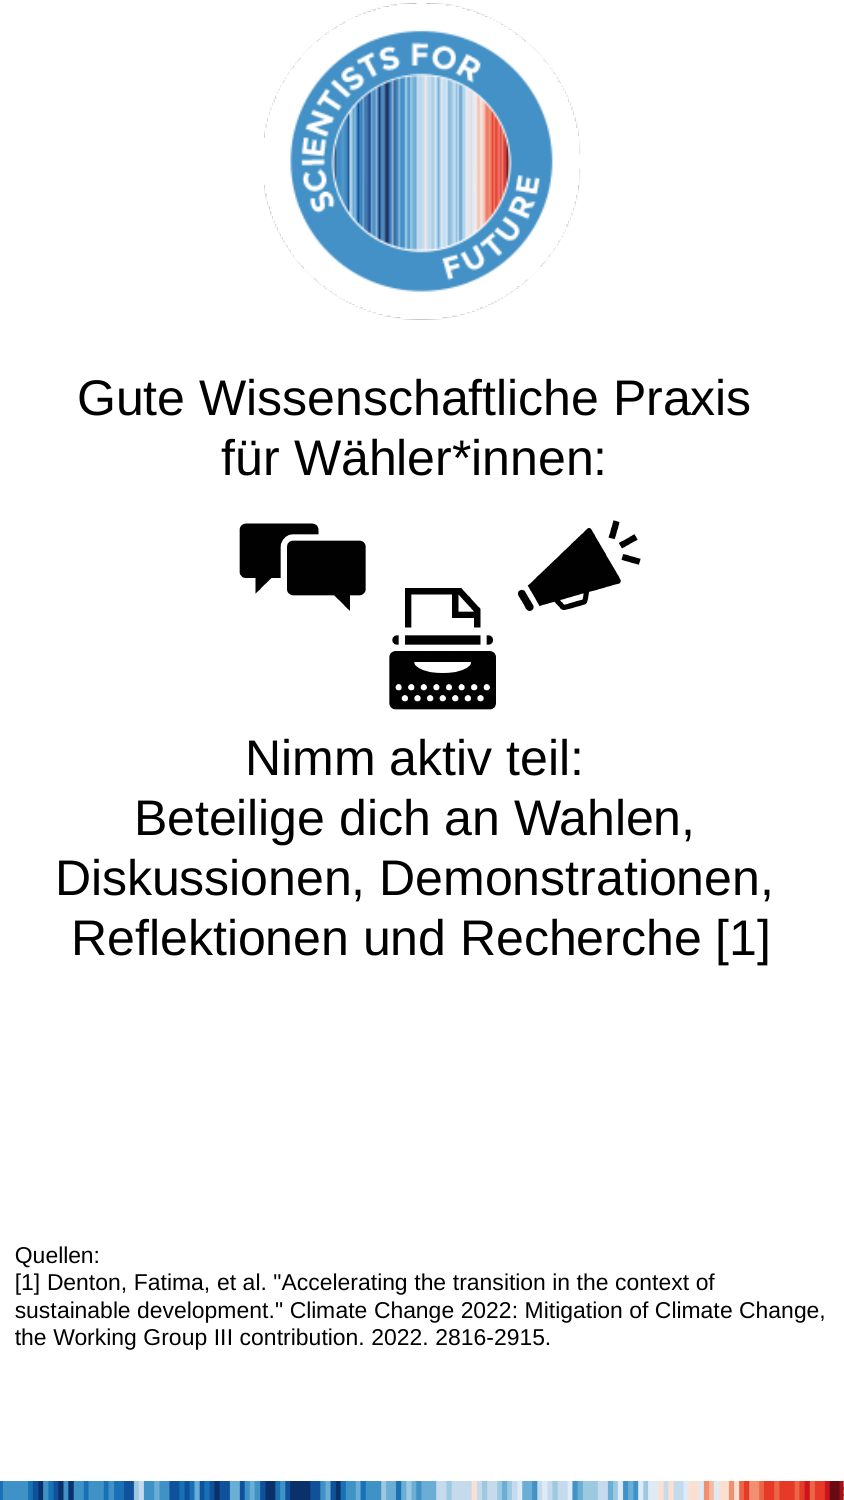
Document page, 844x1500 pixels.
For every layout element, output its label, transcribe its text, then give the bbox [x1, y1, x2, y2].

picture [226, 491, 653, 724]
picture [263, 2, 581, 323]
text_box Gute Wissenschaftliche Praxis für Wähler*innen: Nimm aktiv teil: Beteilige dich an Wahlen, Diskussionen, Demonstrationen, Reflektionen und Recherche [1] [40, 358, 804, 974]
text_box Quellen: [1] Denton, Fatima, et al. "Accelerating the transition in the context of sustainable development." Climate Change 2022: Mitigation of Climate Change, the Working Group III contribution. 2022. 2816-2915. [0, 1232, 844, 1358]
picture [0, 1481, 844, 1500]
